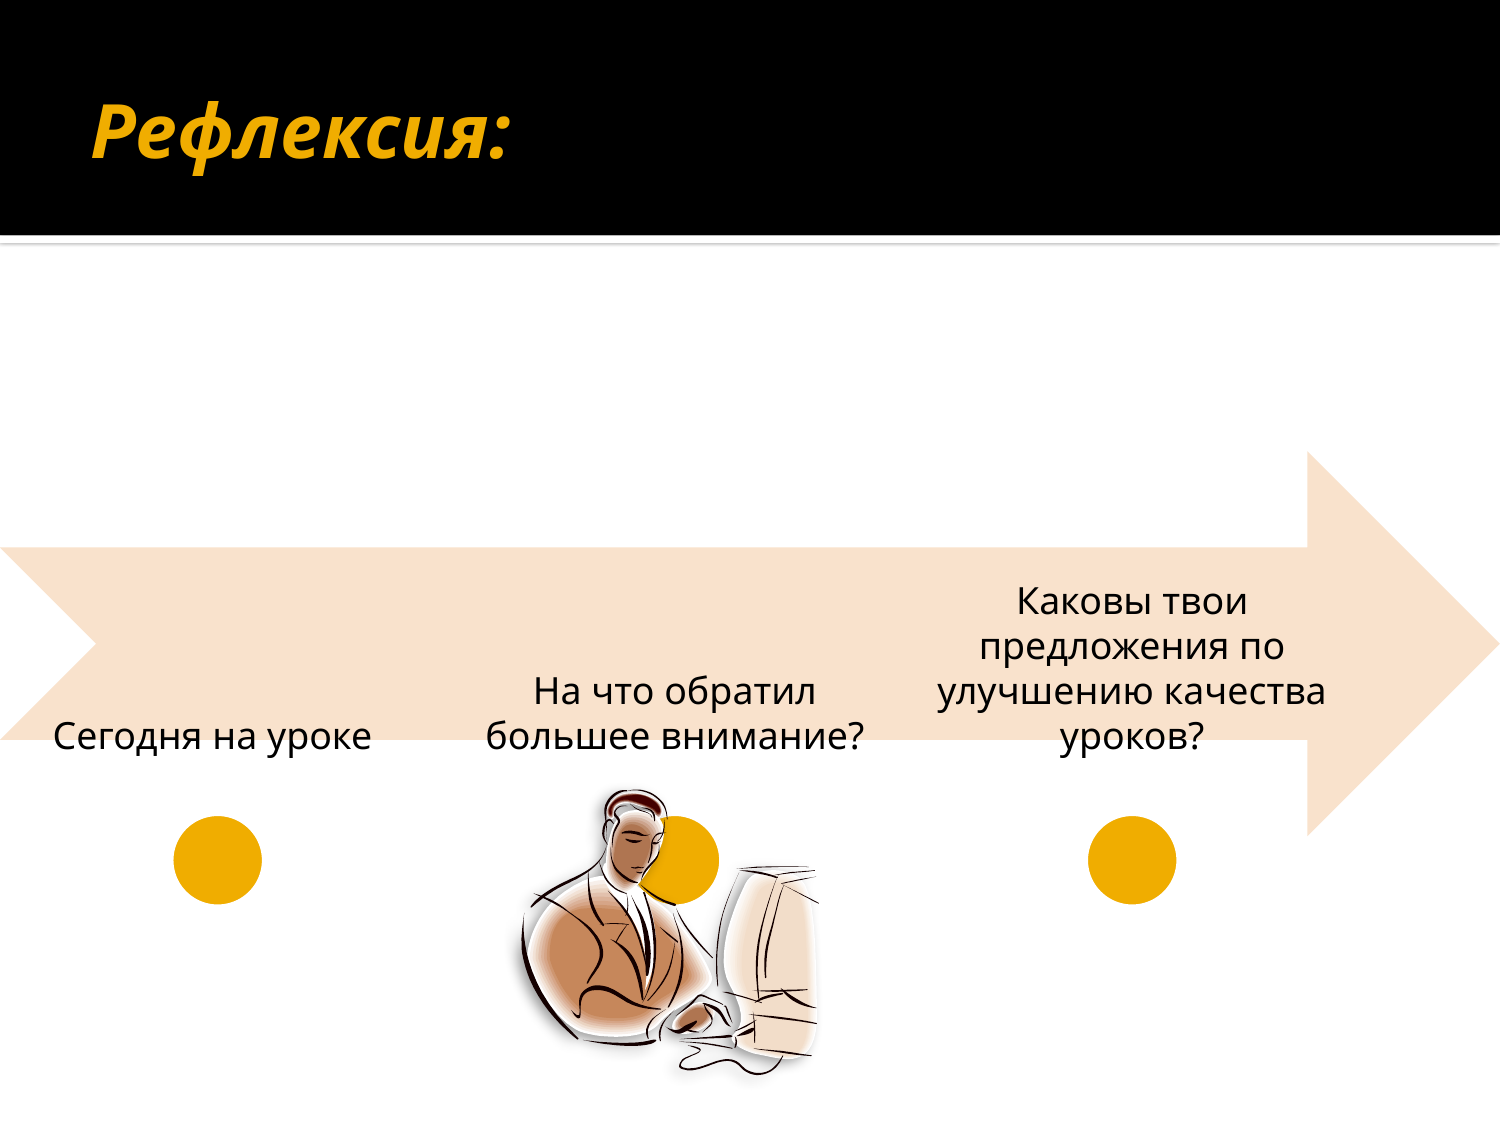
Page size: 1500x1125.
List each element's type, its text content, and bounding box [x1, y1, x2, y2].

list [0, 162, 1500, 1125]
title Рефлексия: [75, 25, 1425, 161]
picture [512, 787, 820, 1079]
